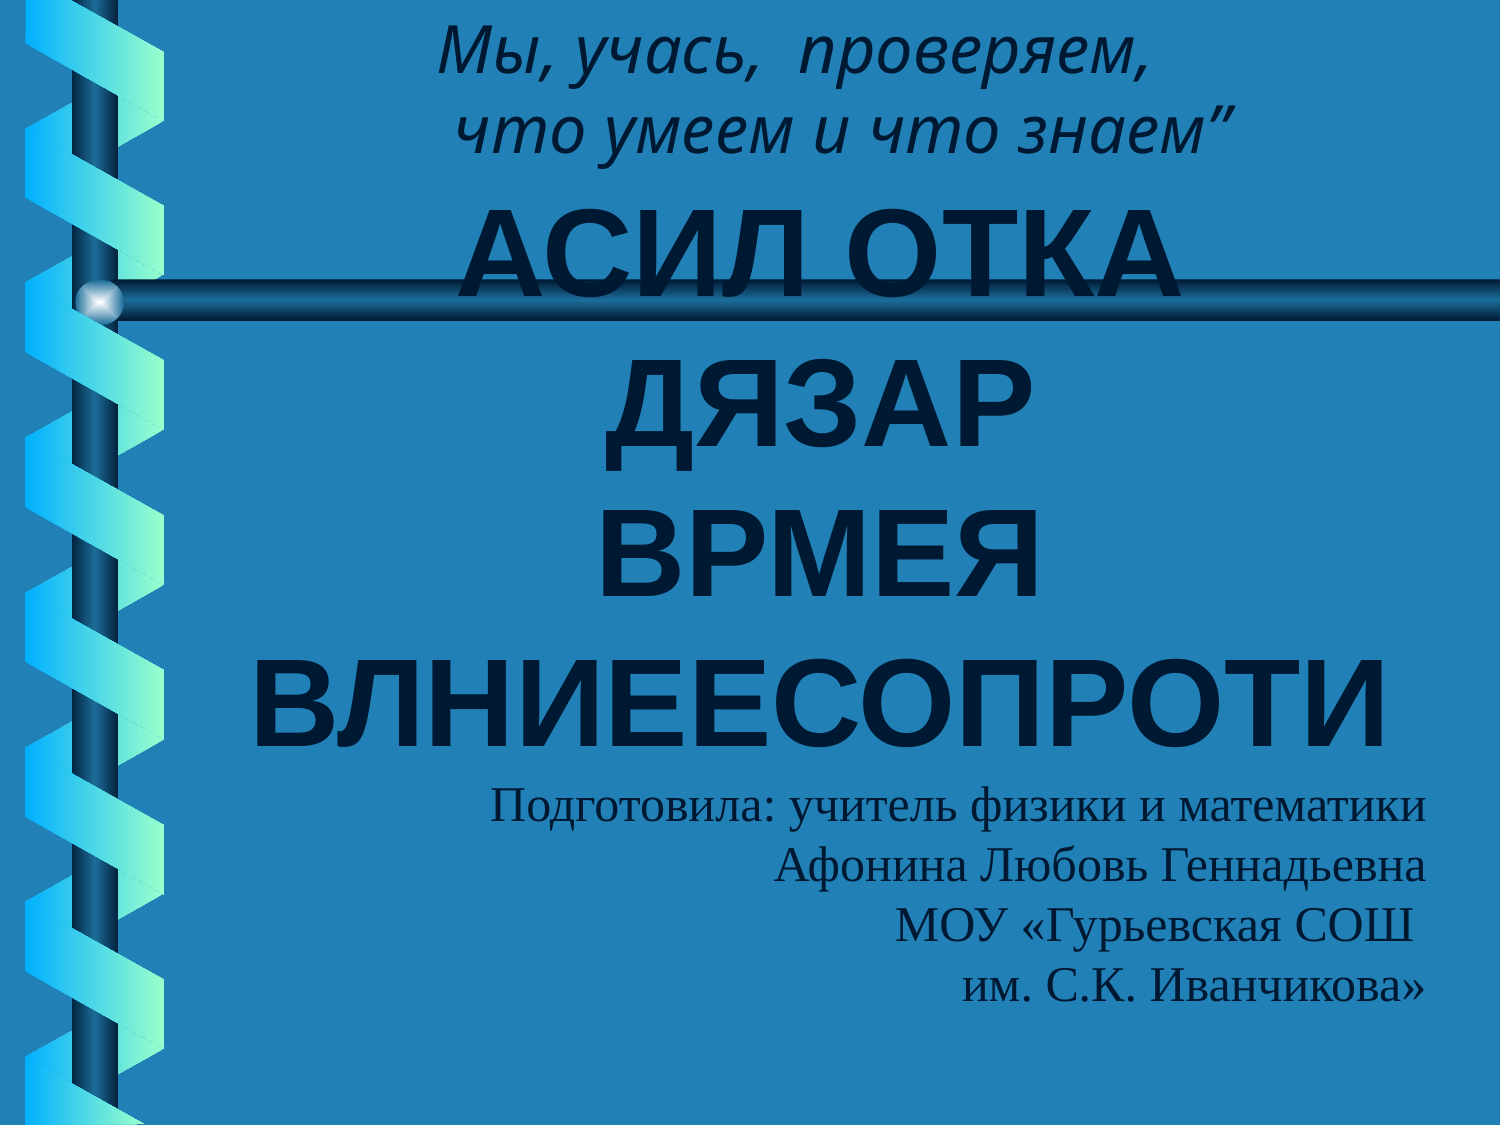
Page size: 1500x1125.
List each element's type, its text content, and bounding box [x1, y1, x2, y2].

text_box Мы, учась, проверяем, что умеем и что знаем” [421, 0, 1500, 175]
text_box АсИЛ ОТКА ДЯзАР вРМЕя влНиЕЕСоПроти Подготовила: учитель физики и математики Афонина Любовь Геннадьевна МОУ «Гурьевская СОШ им. С.к. Иванчикова» [199, 163, 1442, 1019]
